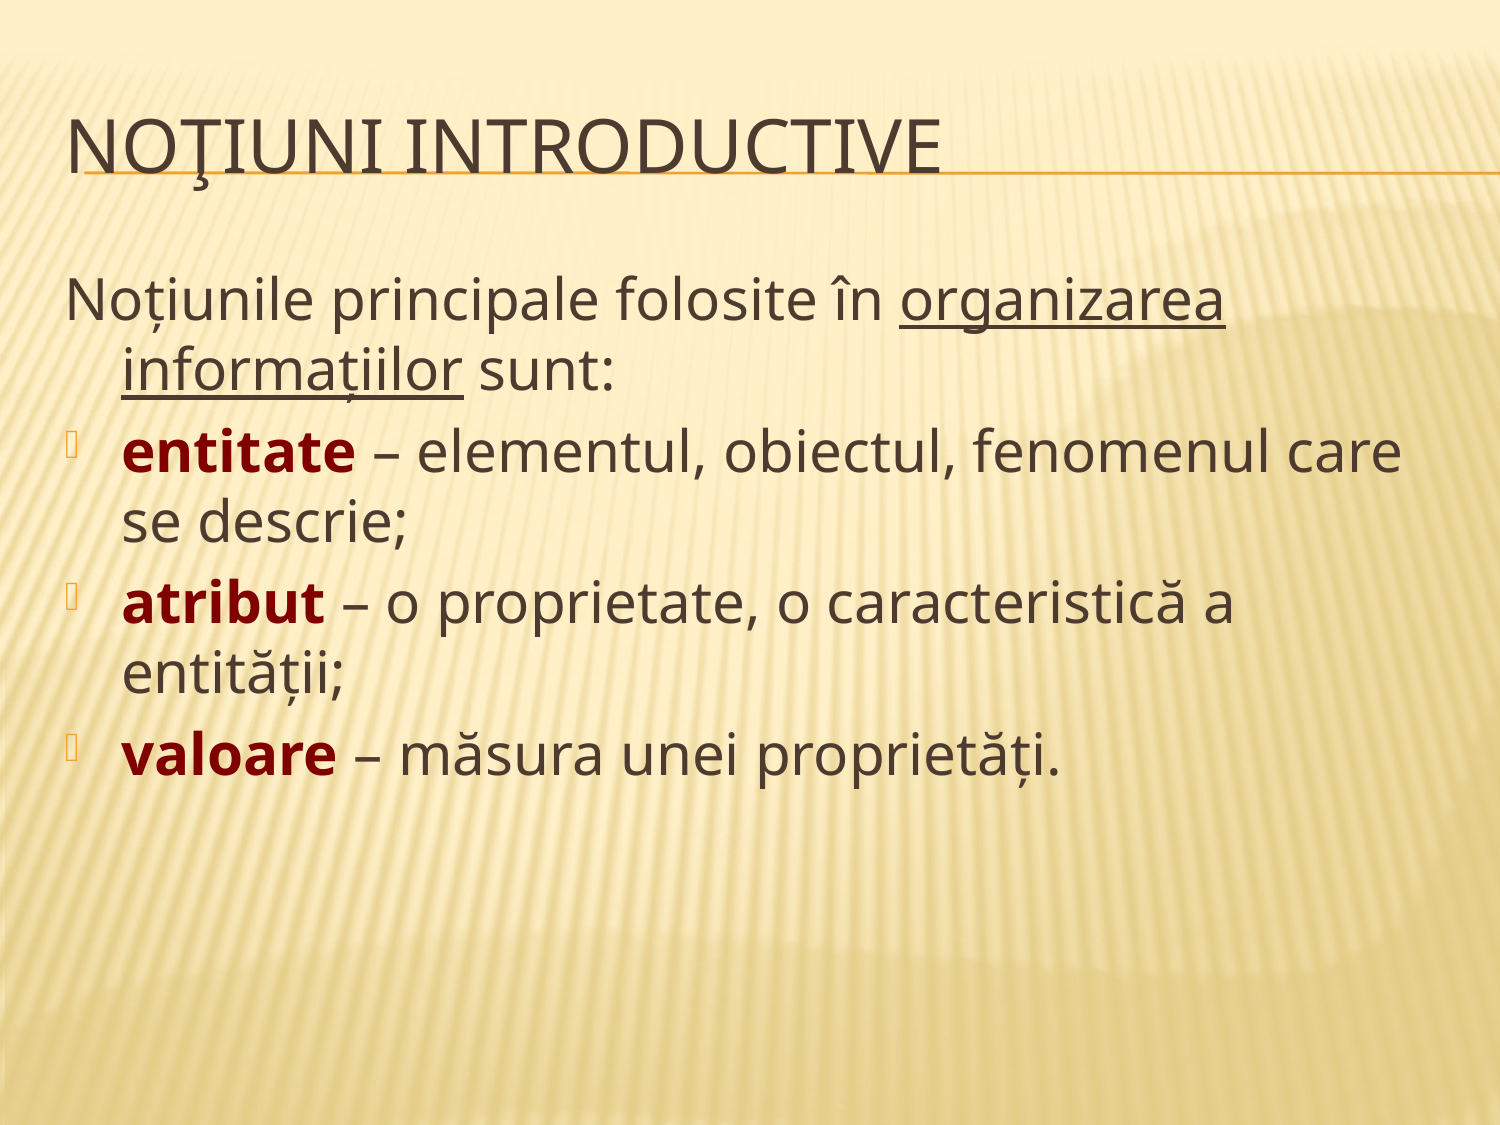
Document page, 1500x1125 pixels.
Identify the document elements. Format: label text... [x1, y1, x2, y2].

list Noţiunile principale folosite în organizarea informaţiilor sunt: entitate – elementul, obiectul, fenomenul care se descrie; atribut – o proprietate, o caracteristică a entităţii; valoare – măsura unei proprietăţi. [50, 254, 1475, 998]
title Noţiuni Introductive [50, 75, 1475, 213]
